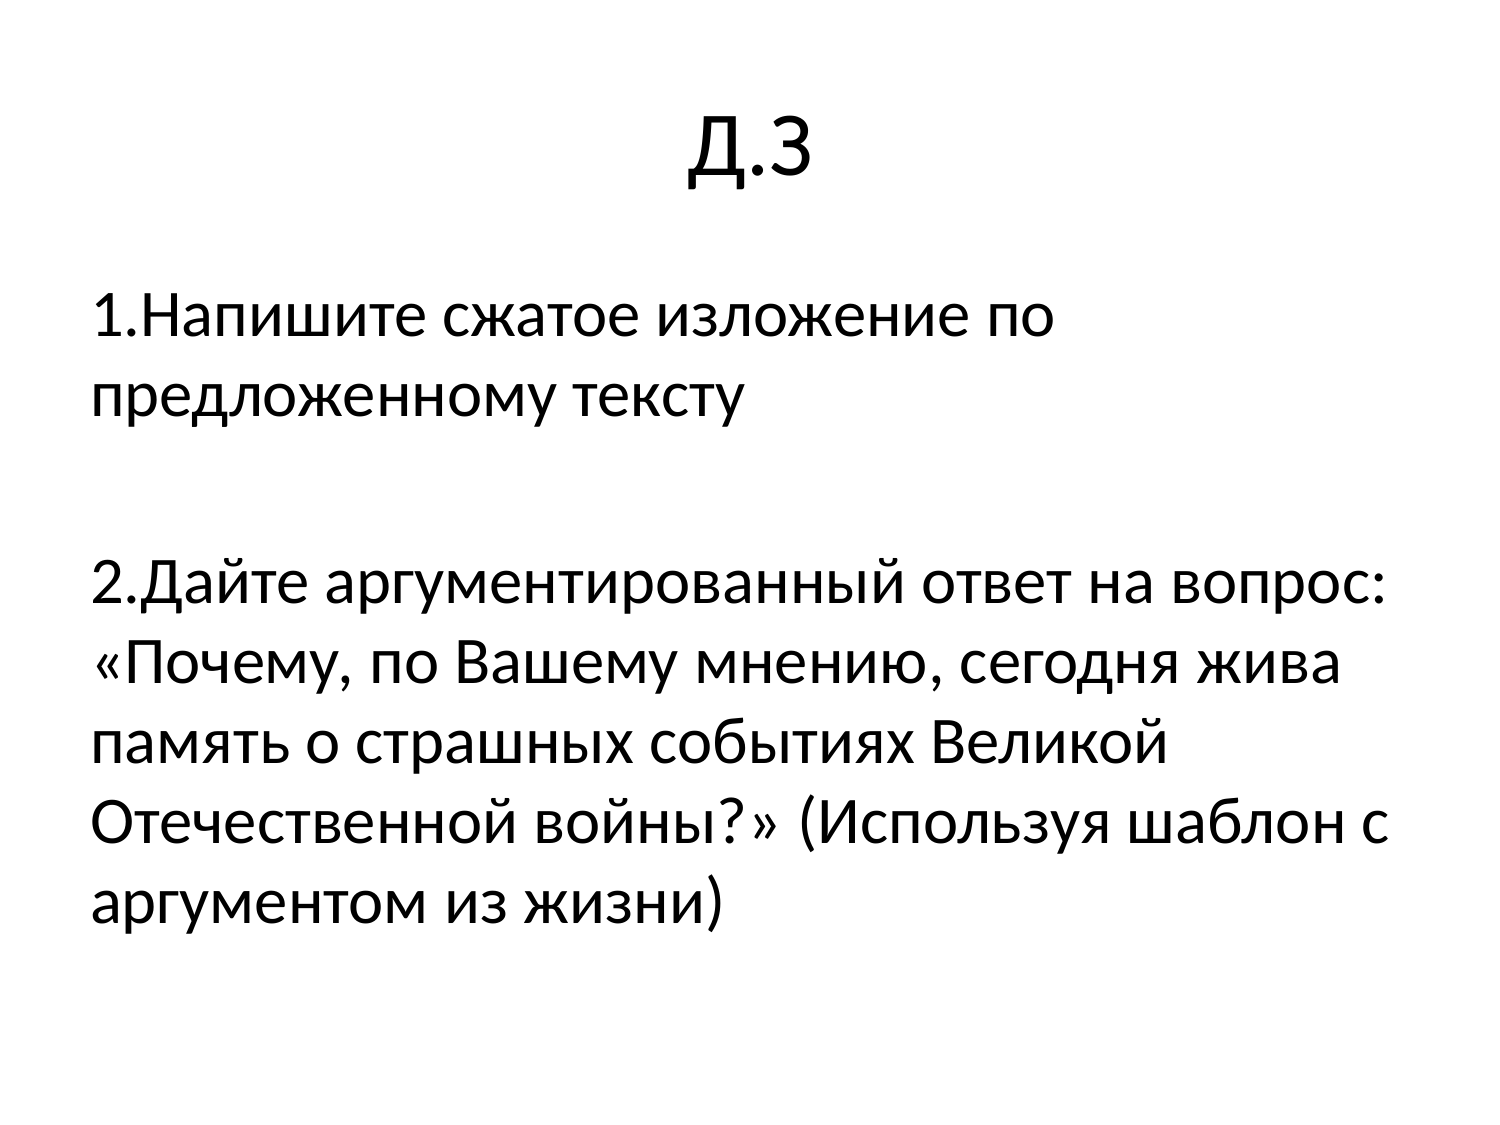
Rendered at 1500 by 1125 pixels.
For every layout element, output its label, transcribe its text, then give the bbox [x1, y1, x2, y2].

title Д.З [75, 45, 1425, 233]
list 1.Напишите сжатое изложение по предложенному тексту 2.Дайте аргументированный ответ на вопрос: «Почему, по Вашему мнению, сегодня жива память о страшных событиях Великой Отечественной войны?» (Используя шаблон с аргументом из жизни) [75, 262, 1425, 1005]
